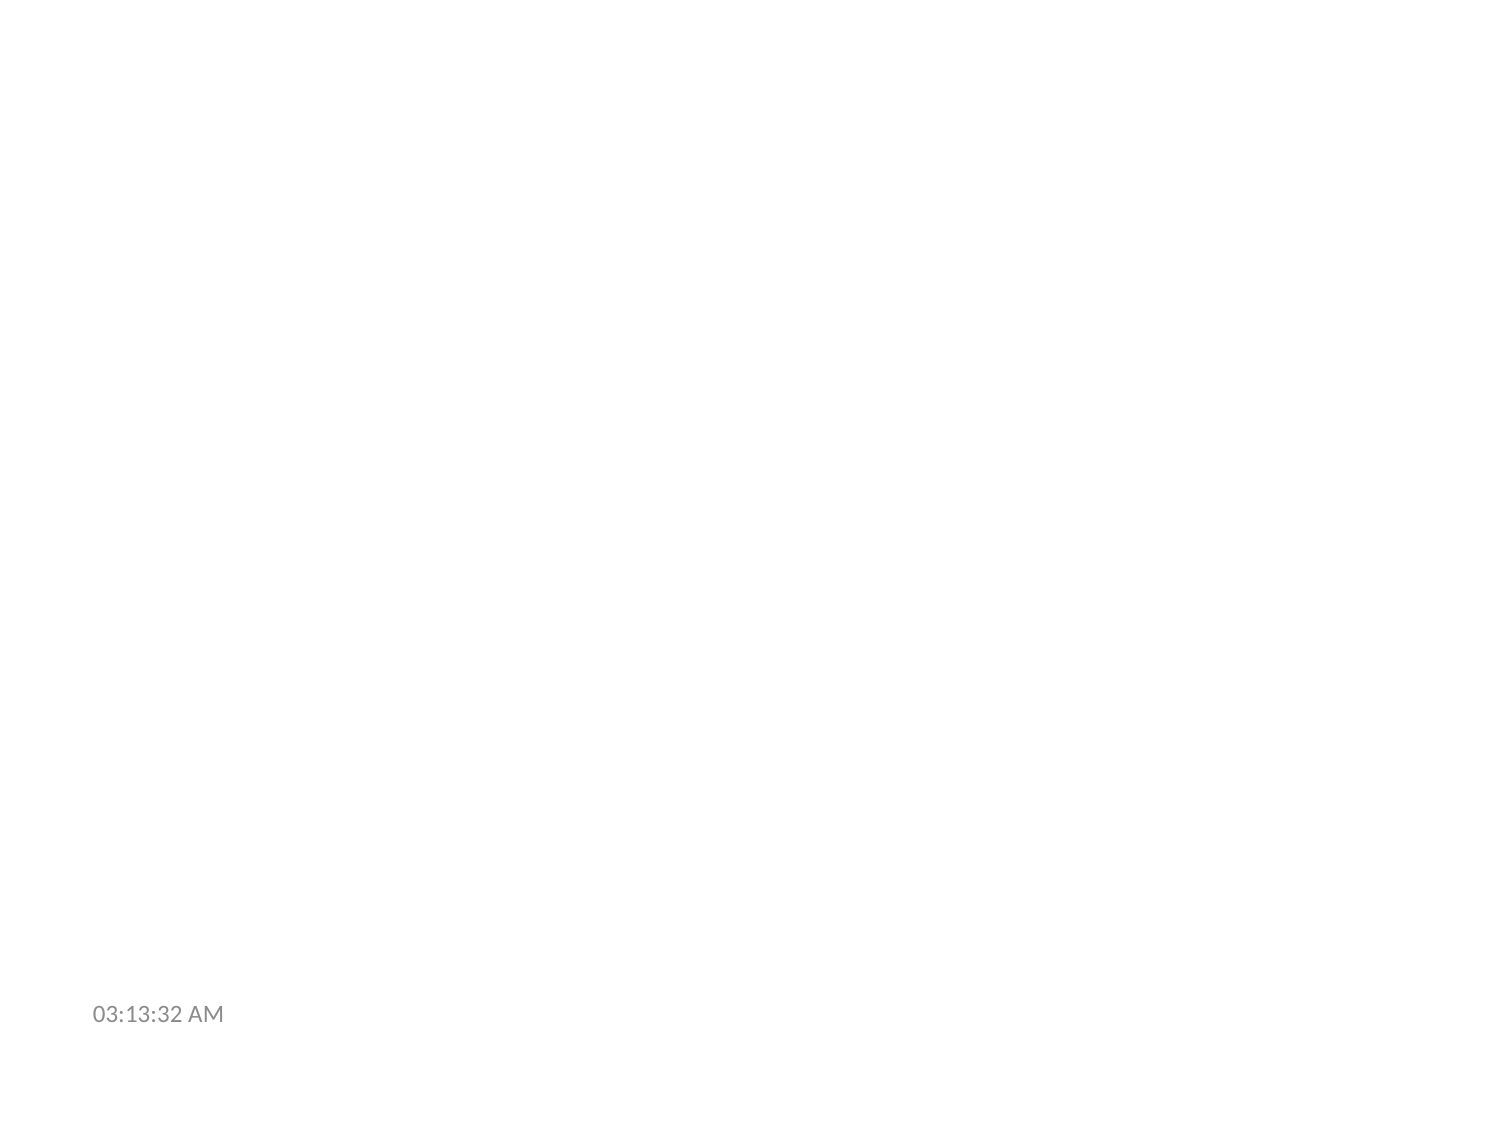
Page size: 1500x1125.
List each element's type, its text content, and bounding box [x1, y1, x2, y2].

text_box 3:35:09 PM [77, 982, 428, 1043]
